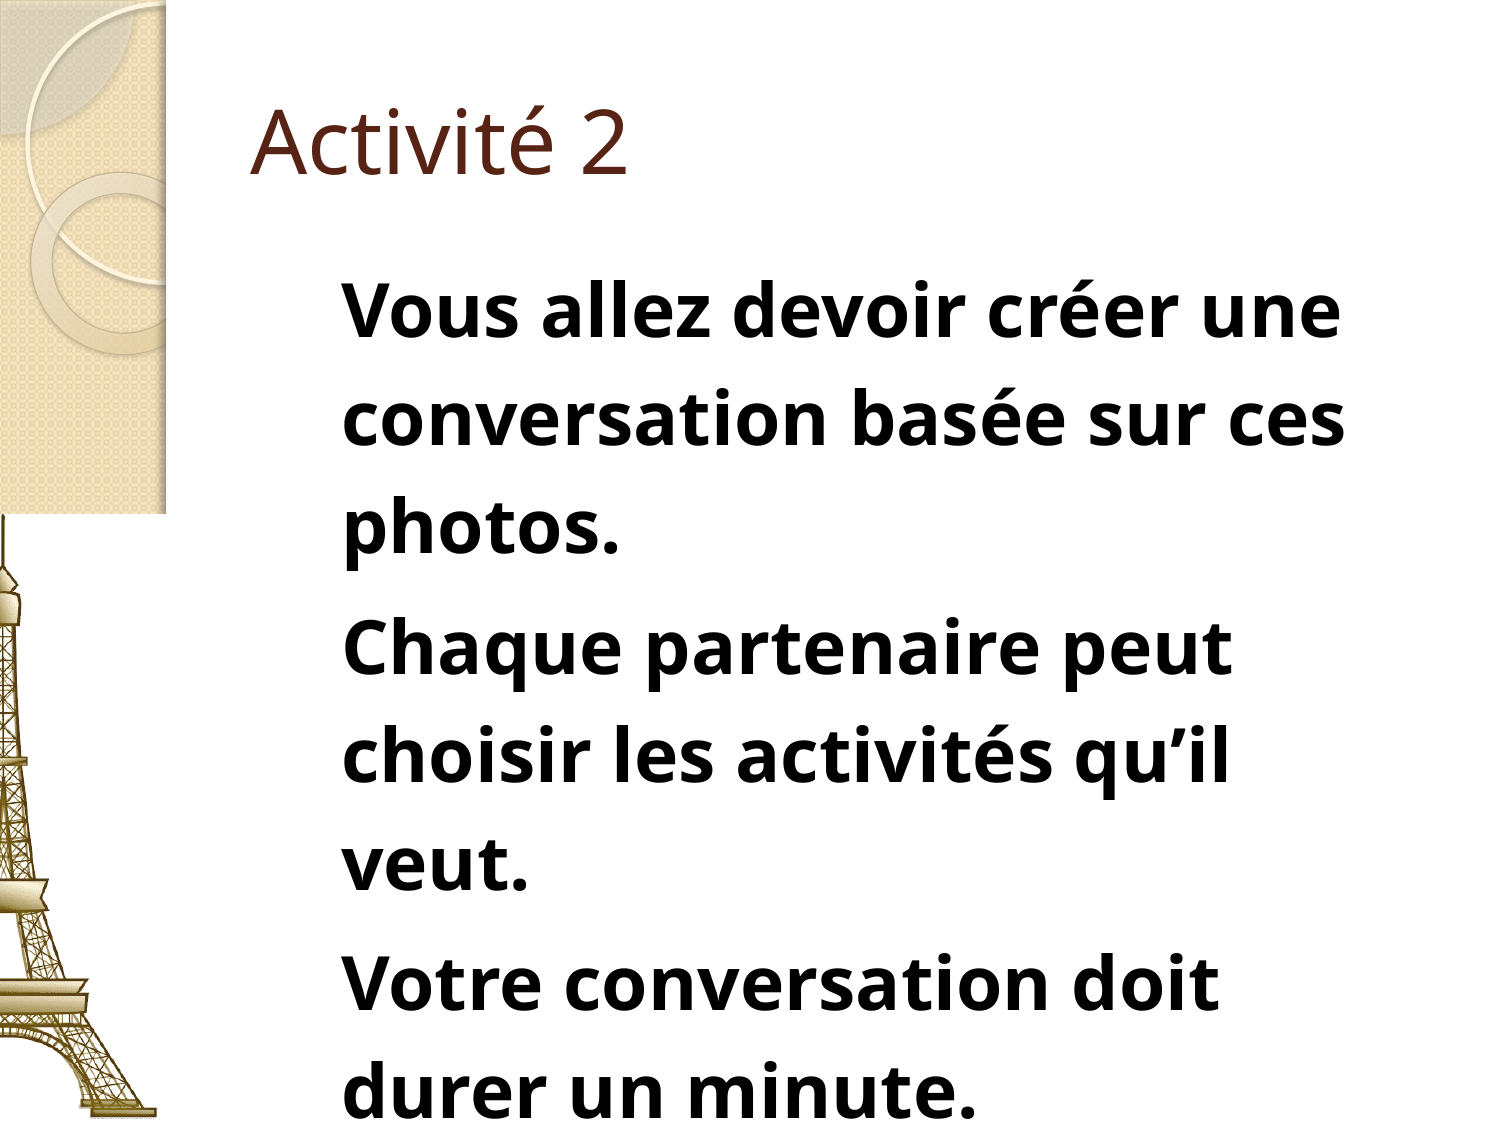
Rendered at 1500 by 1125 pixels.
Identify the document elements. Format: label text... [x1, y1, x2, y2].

title Activité 2 [235, 45, 1466, 233]
list Vous allez devoir créer une conversation basée sur ces photos. Chaque partenaire peut choisir les activités qu’il veut. Votre conversation doit durer un minute. [312, 237, 1400, 1025]
picture [0, 514, 167, 1125]
